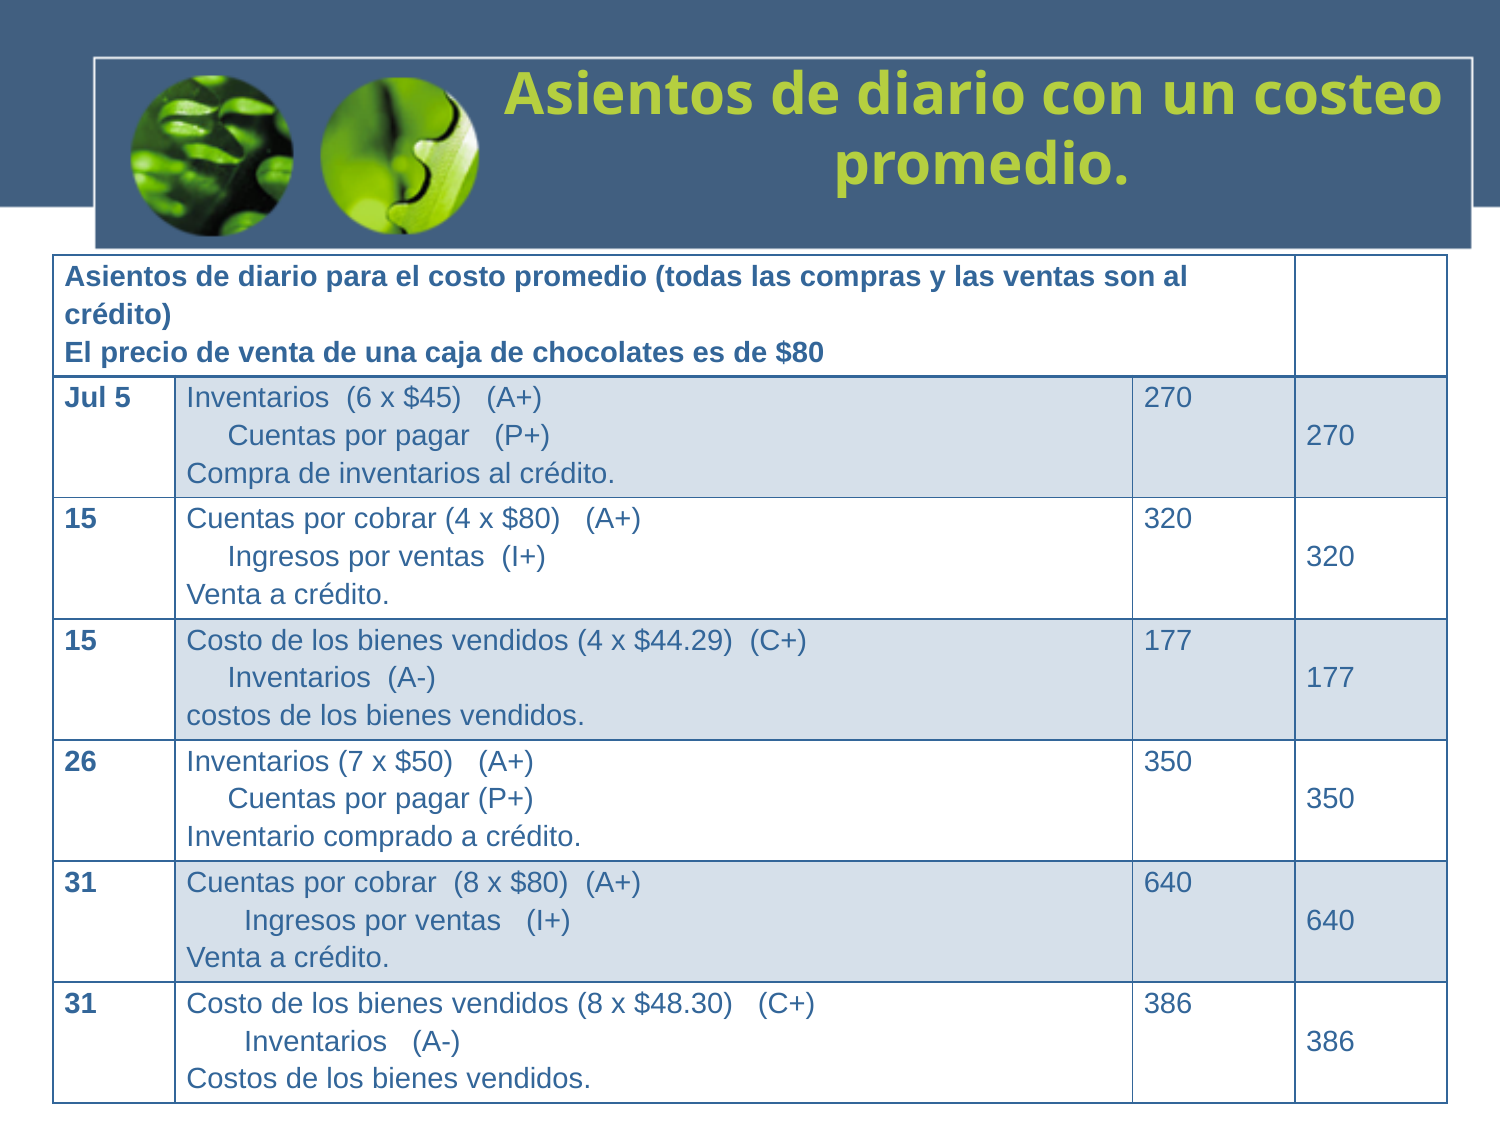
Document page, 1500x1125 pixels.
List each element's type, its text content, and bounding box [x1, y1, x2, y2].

table_cell 15 [54, 620, 174, 739]
table_cell Cuentas por cobrar (4 x $80) (A+) Ingresos por ventas (I+) Venta a crédito. [176, 498, 1132, 618]
table_cell 31 [54, 983, 174, 1102]
table_cell 640 [1133, 862, 1294, 981]
table_cell 177 [1133, 620, 1294, 739]
table_cell 26 [54, 741, 174, 860]
title Asientos de diario con un costeo promedio. [265, 78, 1500, 244]
table_cell 177 [1296, 620, 1446, 739]
picture [0, 0, 1500, 1125]
table_cell 350 [1133, 741, 1294, 860]
table_cell 320 [1296, 498, 1446, 618]
table_cell 31 [54, 862, 174, 981]
table_cell 320 [1133, 498, 1294, 618]
table_cell 270 [1296, 378, 1446, 497]
table_cell Cuentas por cobrar (8 x $80) (A+) Ingresos por ventas (I+) Venta a crédito. [176, 862, 1132, 981]
table_cell 640 [1296, 862, 1446, 981]
table_cell Costo de los bienes vendidos (4 x $44.29) (C+) Inventarios (A-) costos de los bienes vendidos. [176, 620, 1132, 739]
table_header [1296, 256, 1446, 375]
table_cell Inventarios (6 x $45) (A+) Cuentas por pagar (P+) Compra de inventarios al crédito. [176, 378, 1132, 497]
table_cell 350 [1296, 741, 1446, 860]
table_cell 386 [1296, 983, 1446, 1102]
table_cell Inventarios (7 x $50) (A+) Cuentas por pagar (P+) Inventario comprado a crédito. [176, 741, 1132, 860]
table_cell 15 [54, 498, 174, 618]
table_cell 270 [1133, 378, 1294, 497]
table_cell Jul 5 [54, 378, 174, 497]
table_header Asientos de diario para el costo promedio (todas las compras y las ventas son al crédito) El precio de venta de una caja de chocolates es de $80 [54, 256, 1294, 375]
table_cell 386 [1133, 983, 1294, 1102]
table_cell Costo de los bienes vendidos (8 x $48.30) (C+) Inventarios (A-) Costos de los bienes vendidos. [176, 983, 1132, 1102]
